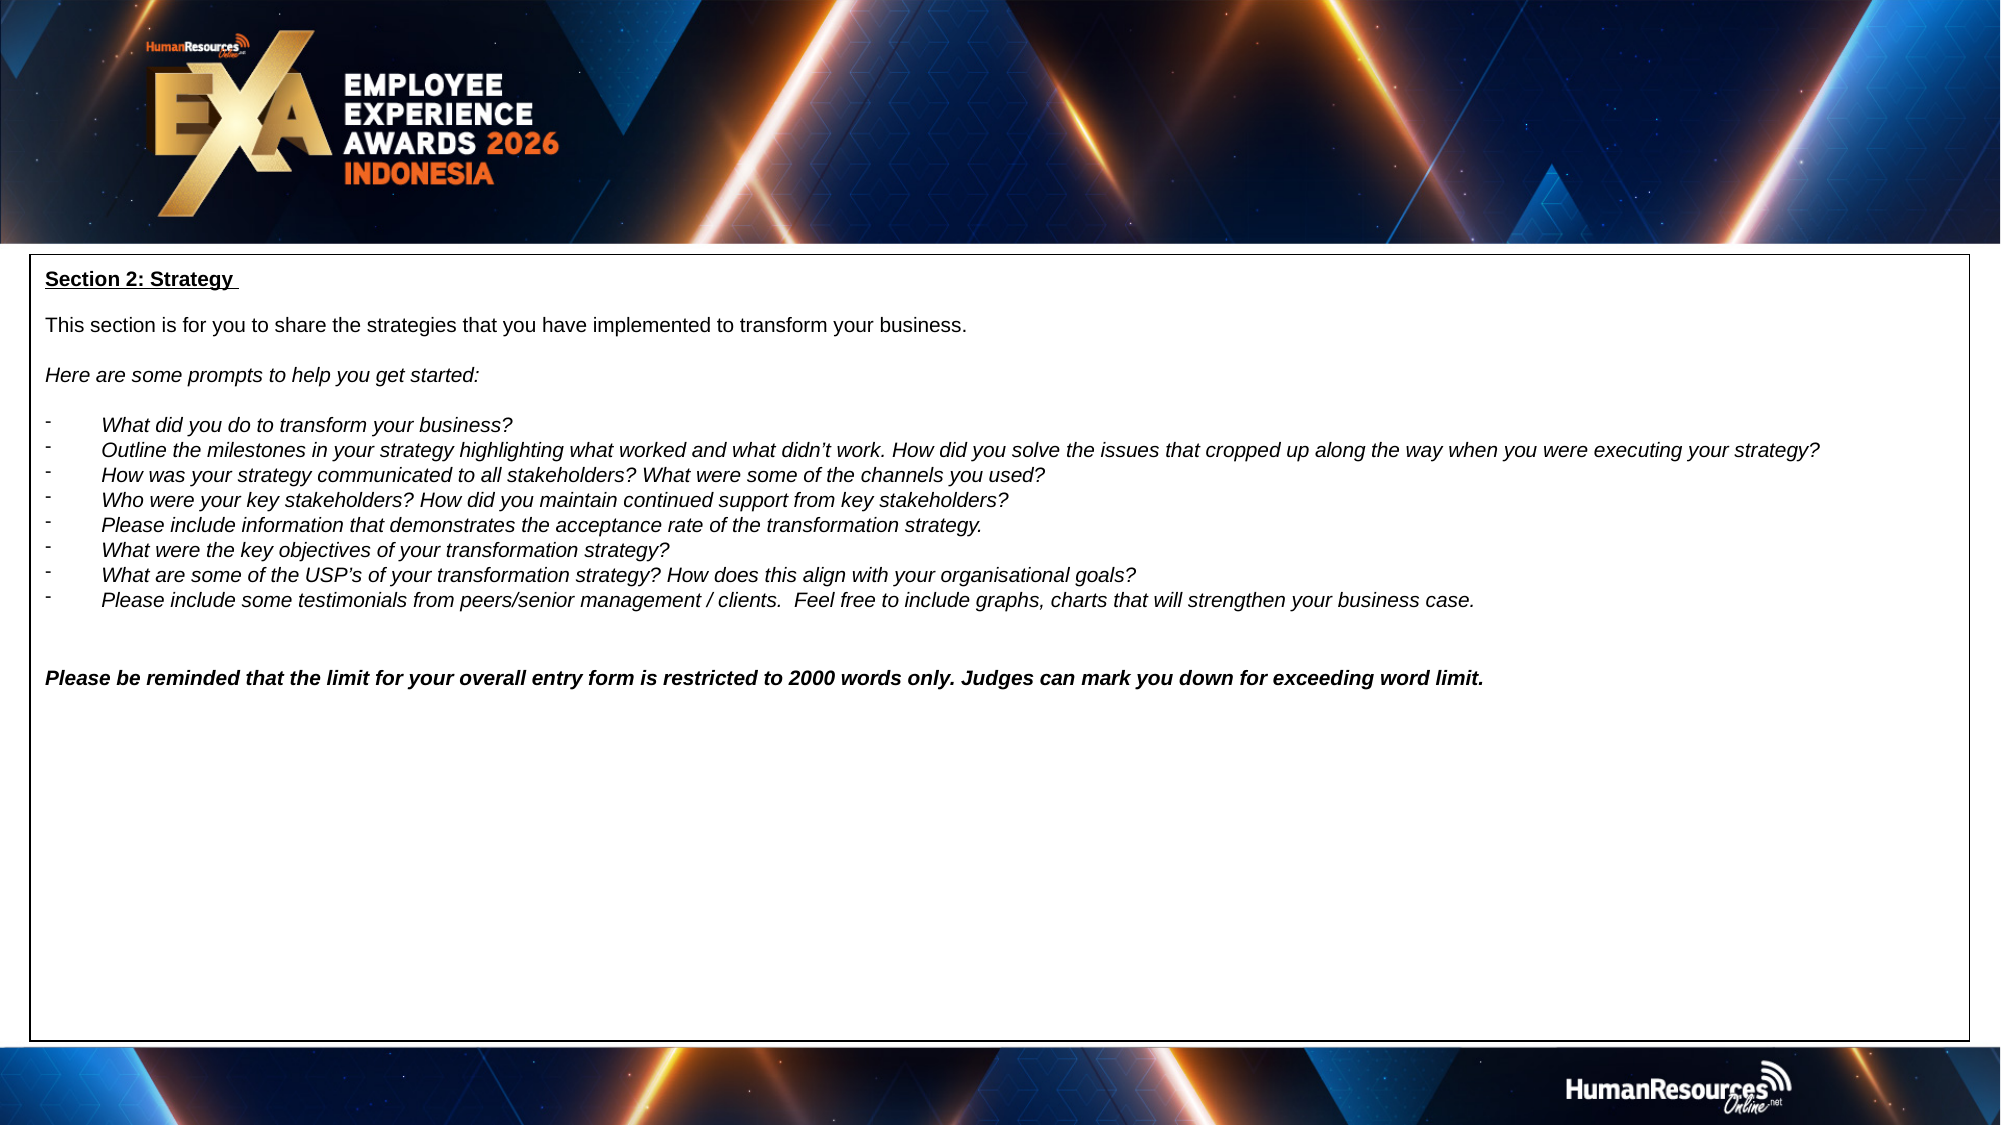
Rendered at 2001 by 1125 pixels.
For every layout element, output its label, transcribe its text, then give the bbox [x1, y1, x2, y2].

picture [0, 0, 2001, 1125]
text_box Section 2: Strategy This section is for you to share the strategies that you have implemented to transform your business. Here are some prompts to help you get started: What did you do to transform your business? Outline the milestones in your strategy highlighting what worked and what didn’t work. How did you solve the issues that cropped up along the way when you were executing your strategy? How was your strategy communicated to all stakeholders? What were some of the channels you used? Who were your key stakeholders? How did you maintain continued support from key stakeholders? Please include information that demonstrates the acceptance rate of the transformation strategy. What were the key objectives of your transformation strategy? What are some of the USP’s of your transformation strategy? How does this align with your organisational goals? Please include some testimonials from peers/senior management / clients. Feel free to include graphs, charts that will strengthen your business case. Please be reminded that the limit for your overall entry form is restricted to 2000 words only. Judges can mark you down for exceeding word limit. [30, 254, 1970, 1042]
